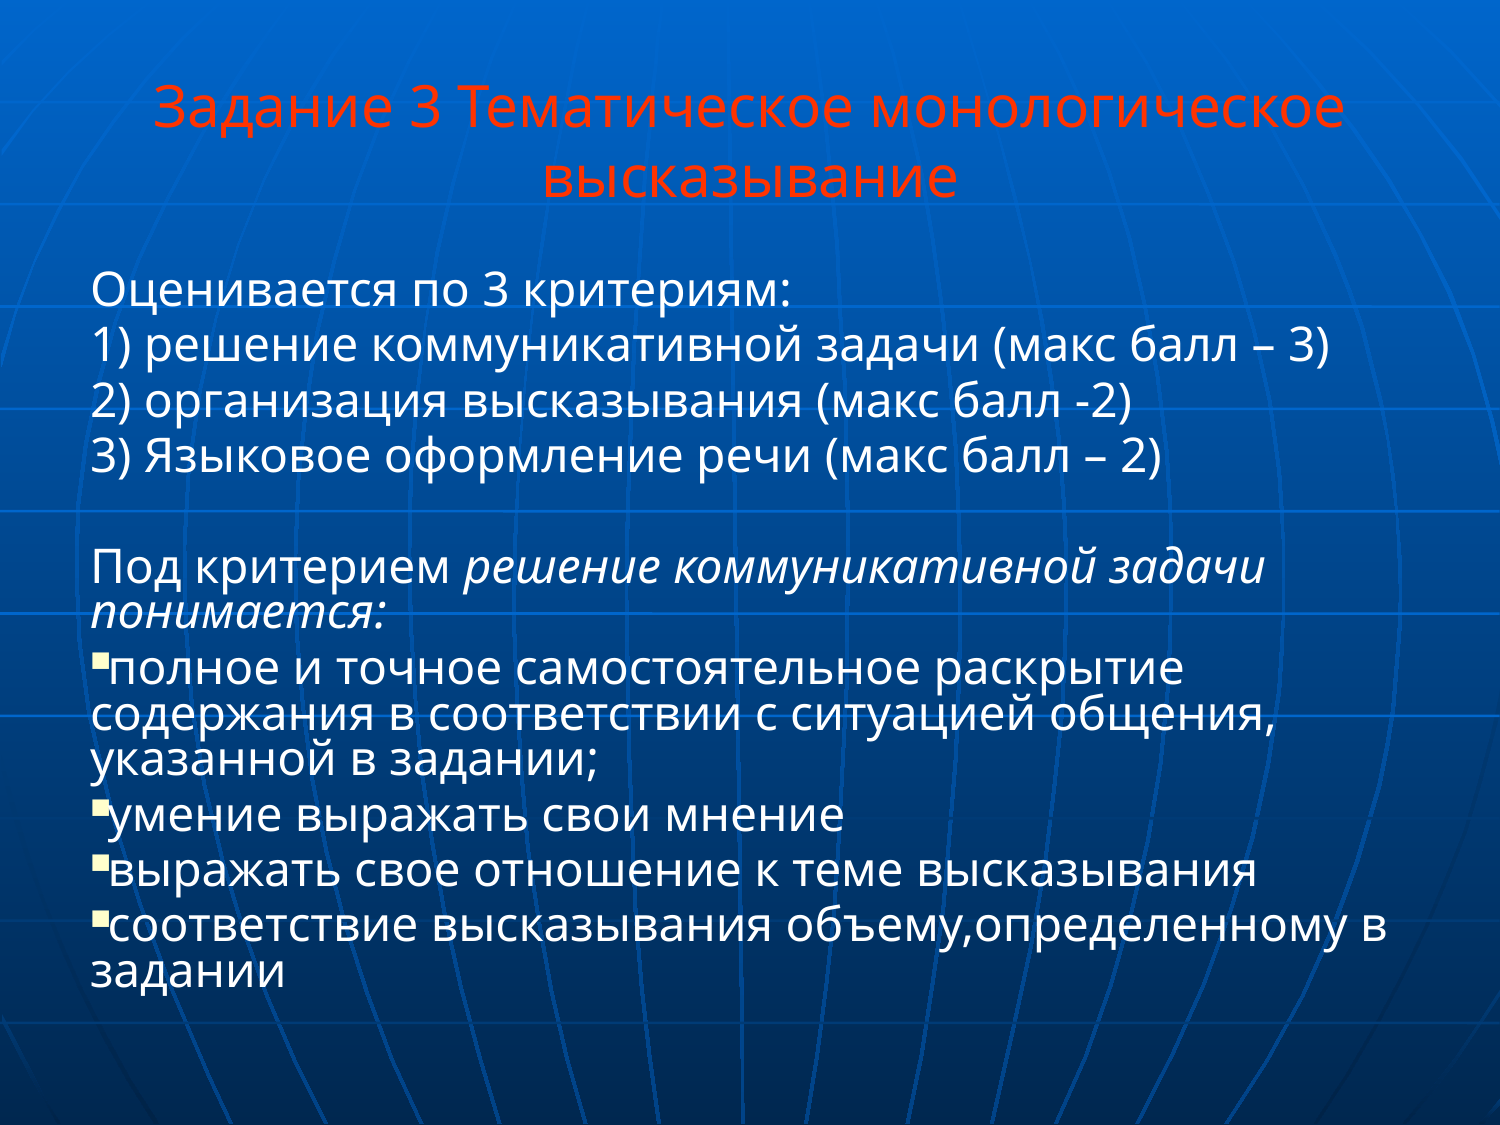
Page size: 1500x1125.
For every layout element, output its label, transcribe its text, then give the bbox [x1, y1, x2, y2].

list Оценивается по 3 критериям: 1) решение коммуникативной задачи (макс балл – 3) 2) организация высказывания (макс балл -2) 3) Языковое оформление речи (макс балл – 2) Под критерием решение коммуникативной задачи понимается: полное и точное самостоятельное раскрытие содержания в соответствии с ситуацией общения, указанной в задании; умение выражать свои мнение выражать свое отношение к теме высказывания соответствие высказывания объему,определенному в задании [74, 262, 1426, 1006]
title Задание 3 Тематическое монологическое высказывание [74, 45, 1426, 233]
